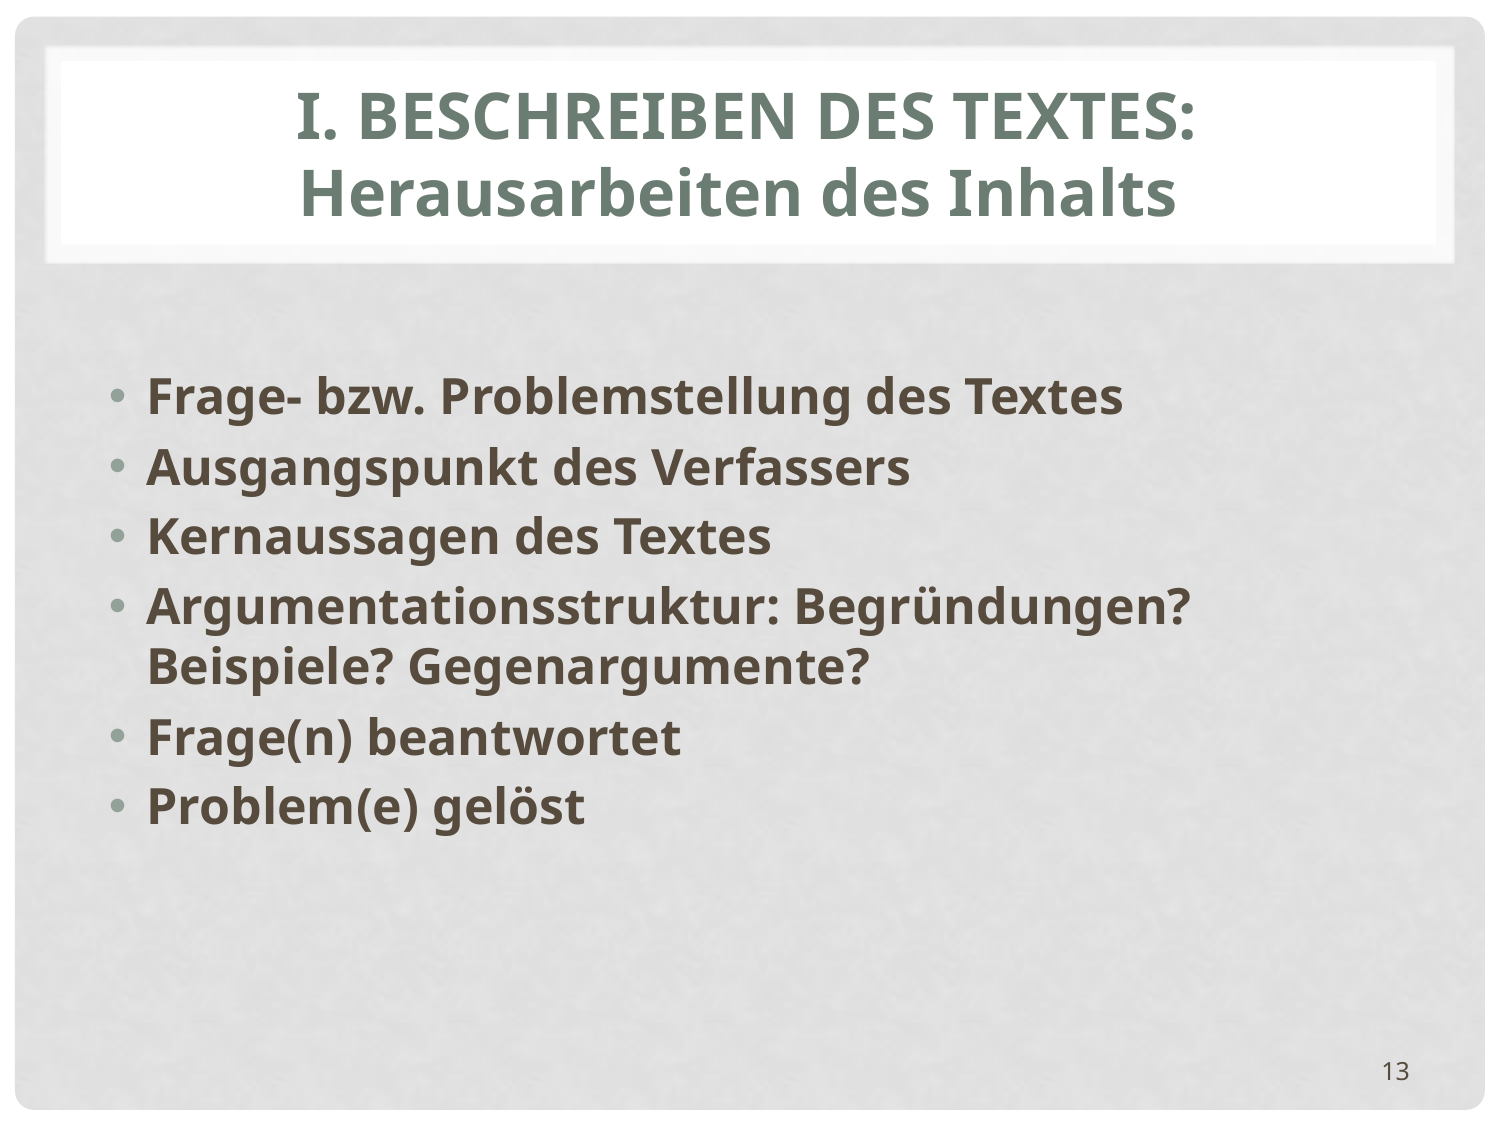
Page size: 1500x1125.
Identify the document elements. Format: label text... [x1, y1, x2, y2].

title I. Beschreiben des Textes: Herausarbeiten des Inhalts [69, 66, 1425, 238]
list Frage- bzw. Problemstellung des Textes Ausgangspunkt des Verfassers Kernaussagen des Textes Argumentationsstruktur: Begründungen? Beispiele? Gegenargumente? Frage(n) beantwortet Problem(e) gelöst [75, 287, 1425, 1005]
slide_number 13 [1074, 1042, 1425, 1103]
